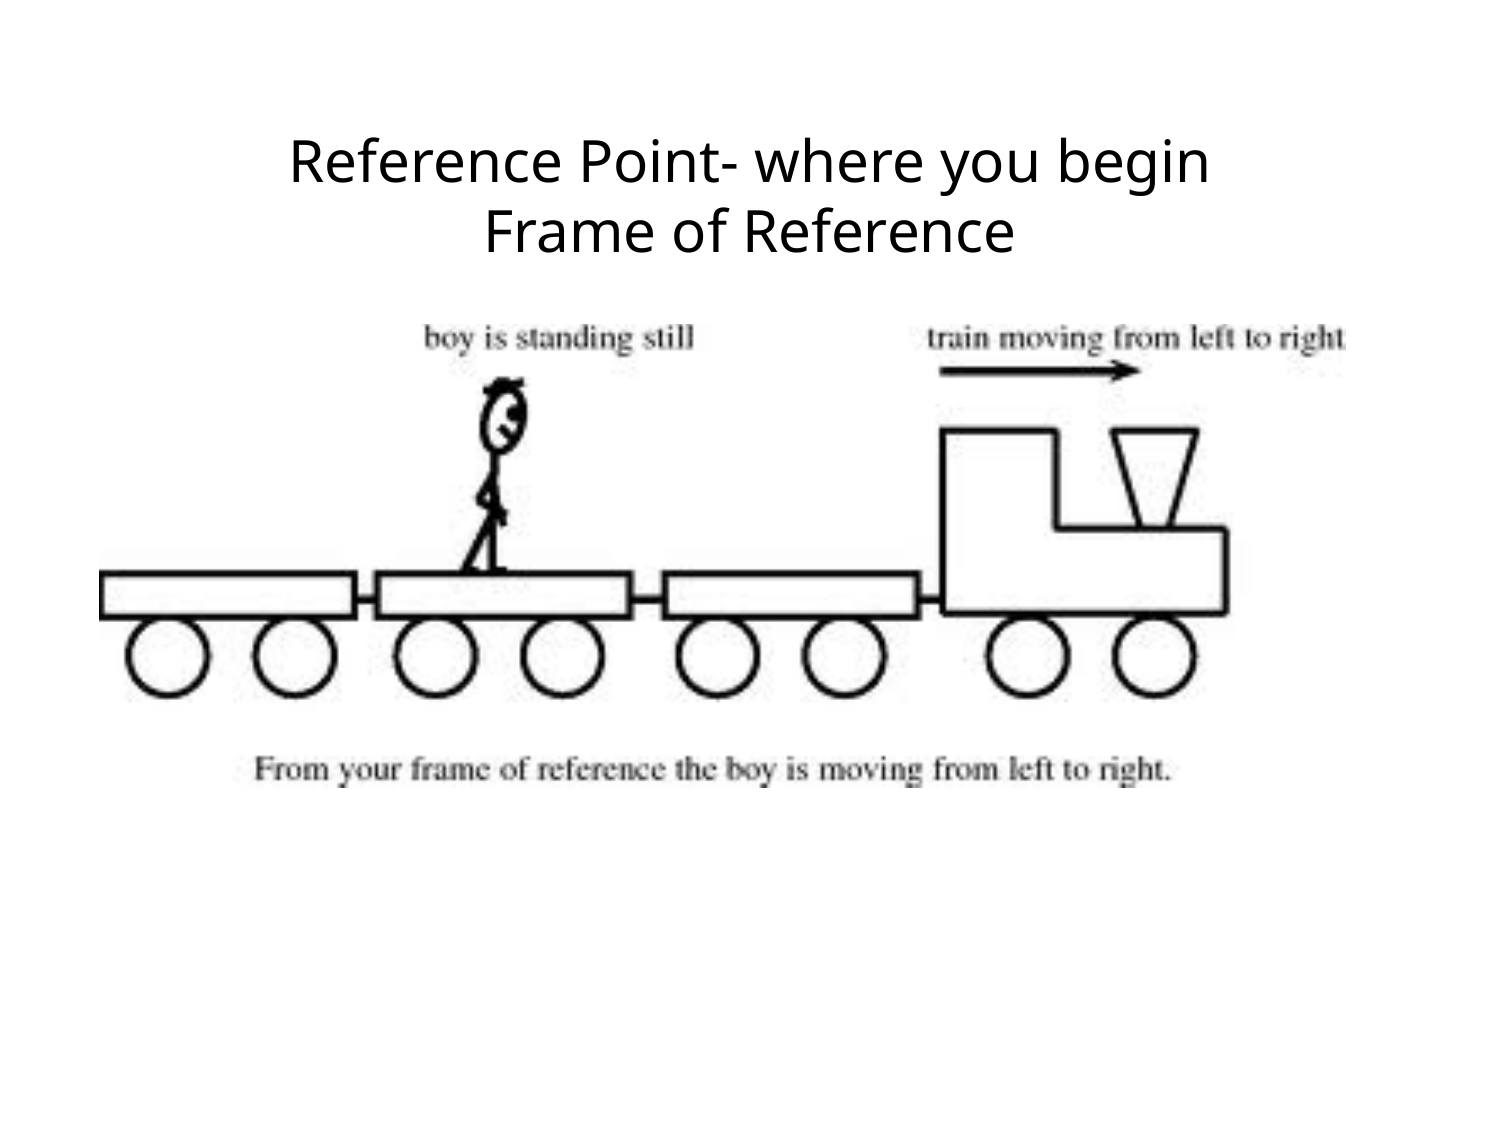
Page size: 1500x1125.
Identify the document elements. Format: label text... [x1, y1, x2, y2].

picture [99, 324, 1346, 788]
title Reference Point- where you begin Frame of Reference [112, 99, 1388, 288]
